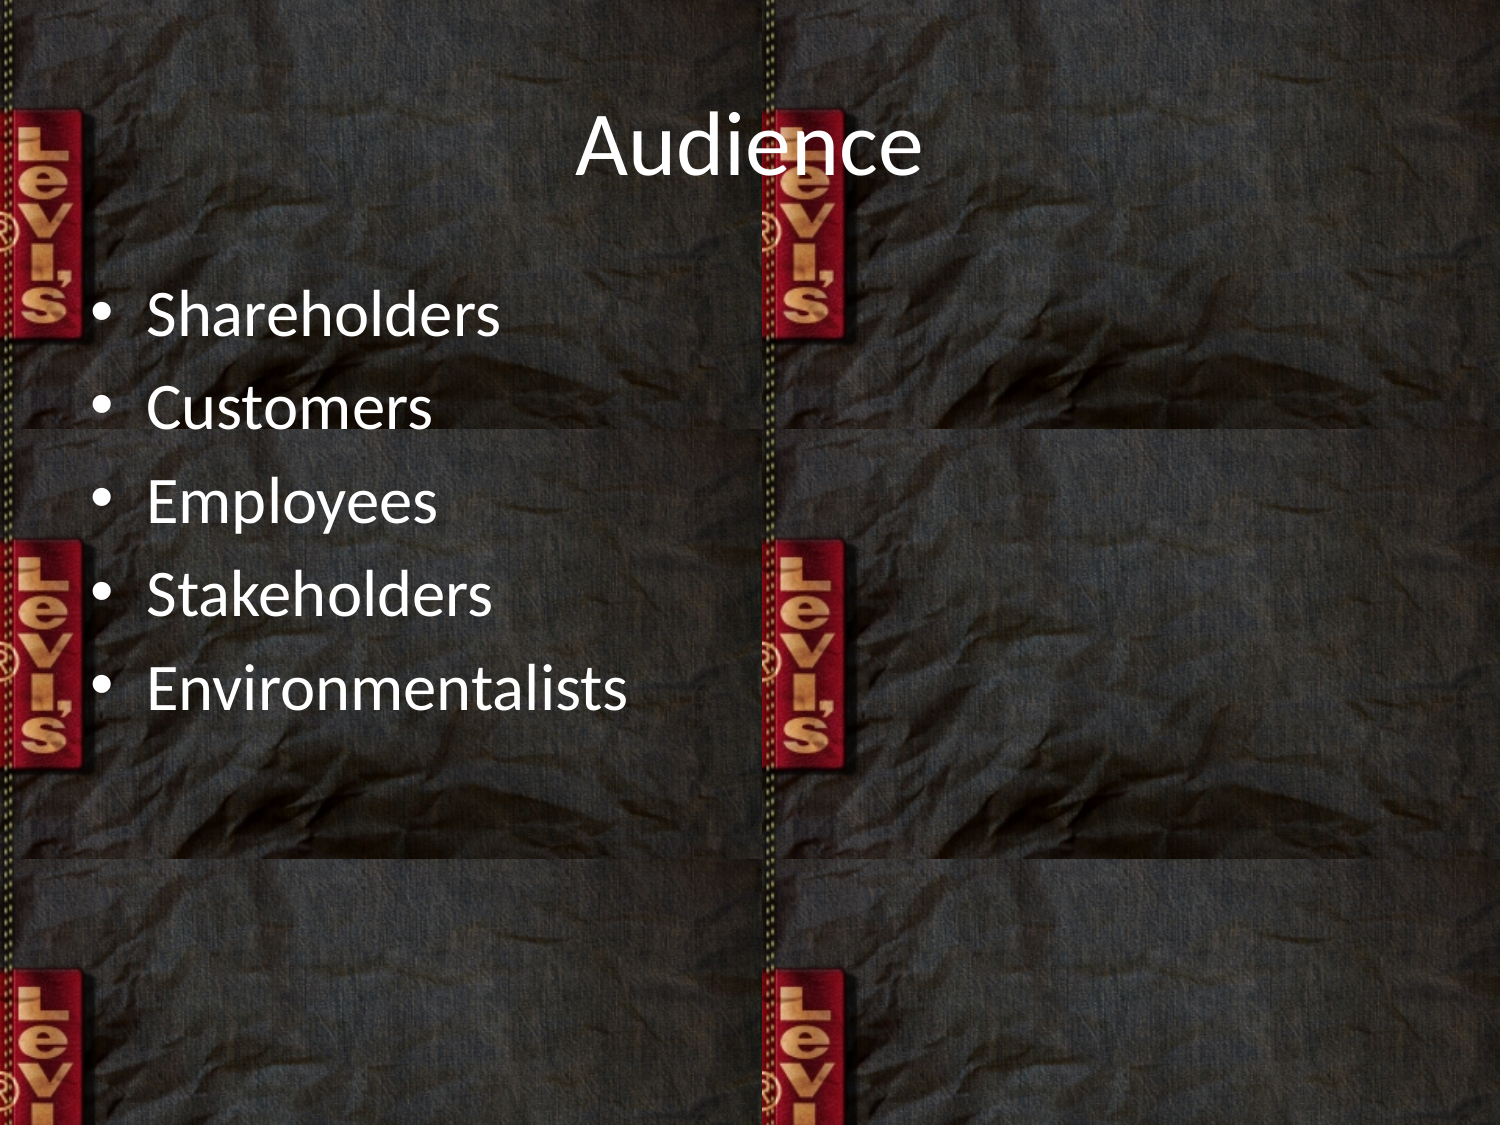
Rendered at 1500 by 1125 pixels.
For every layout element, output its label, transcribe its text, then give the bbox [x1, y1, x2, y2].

list Shareholders Customers Employees Stakeholders Environmentalists [75, 262, 1425, 1005]
picture [0, 0, 1500, 1125]
title Audience [75, 45, 1425, 233]
